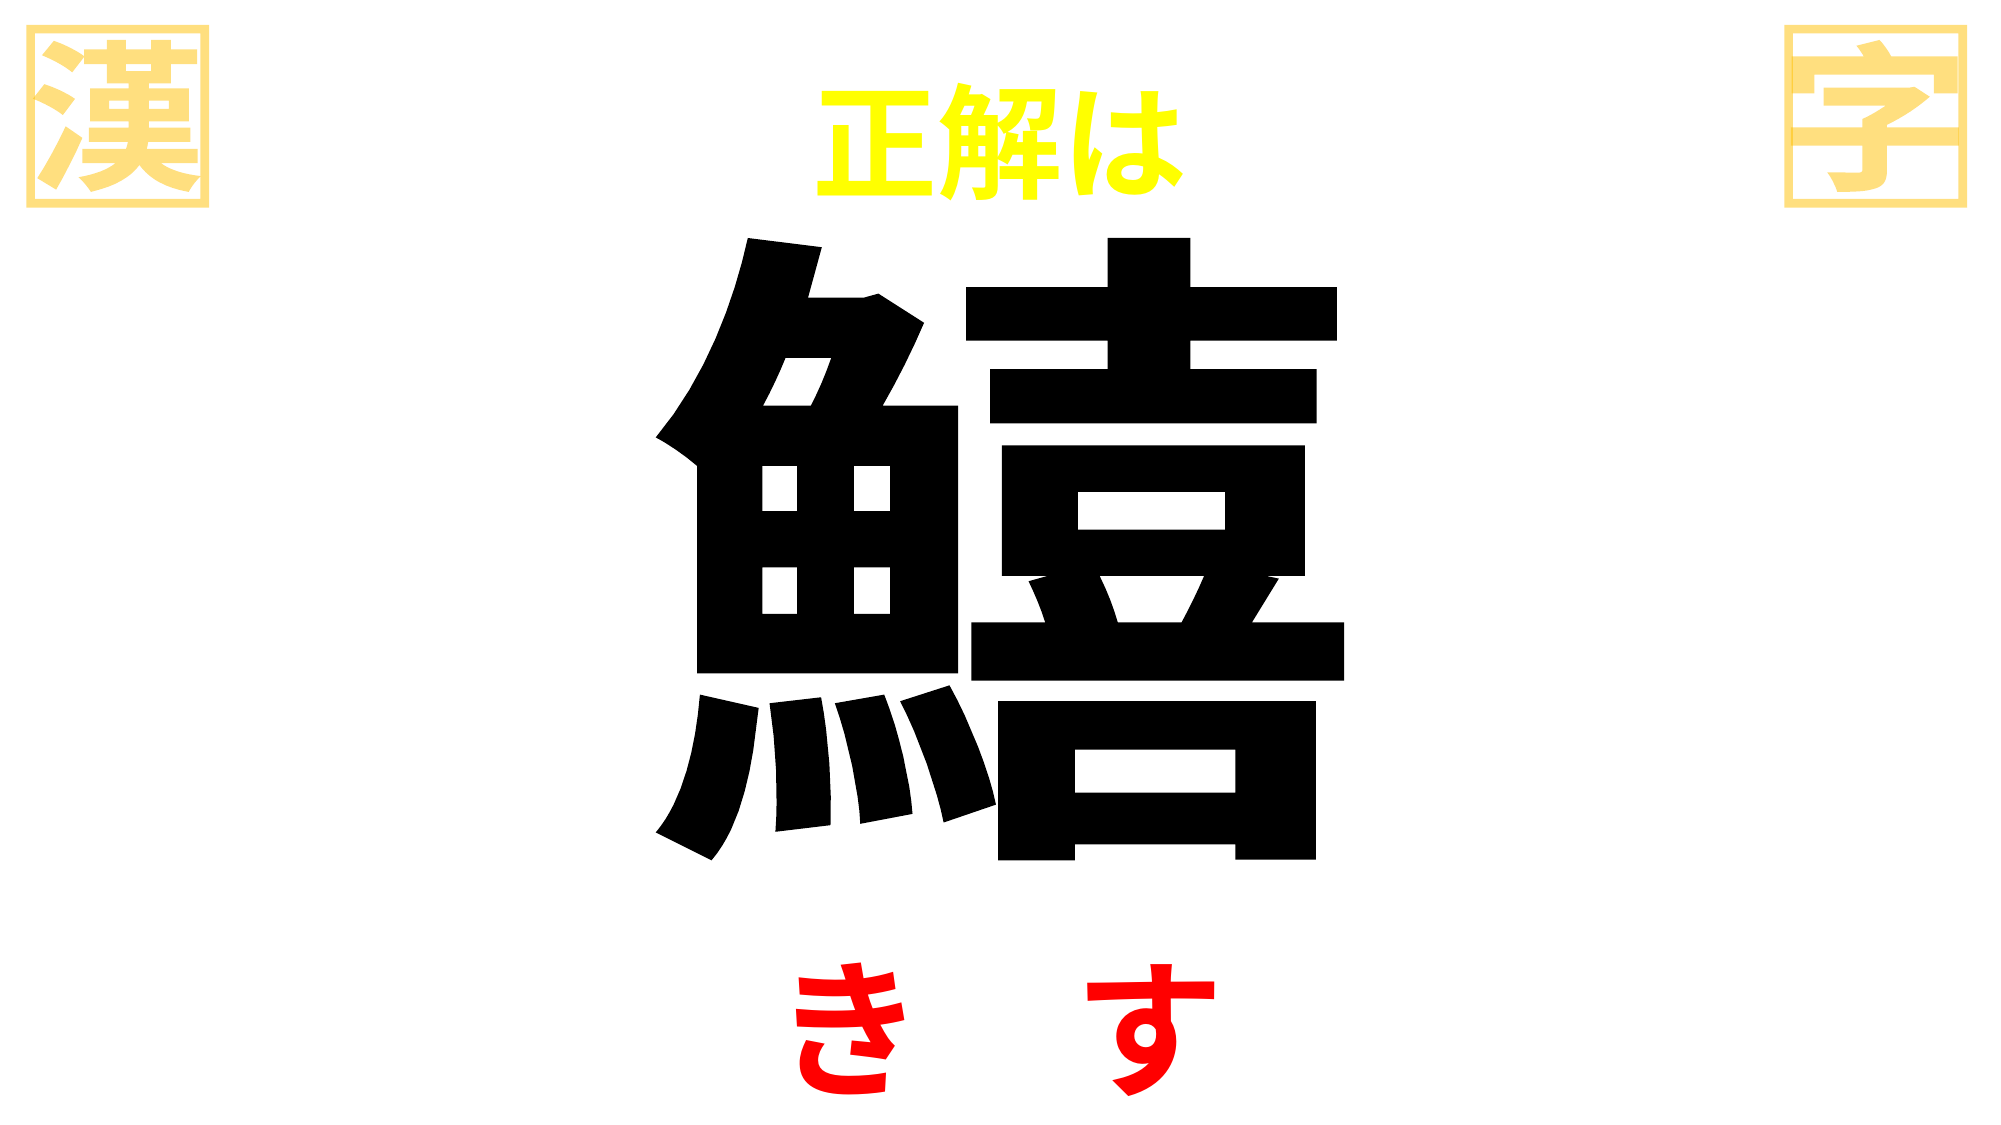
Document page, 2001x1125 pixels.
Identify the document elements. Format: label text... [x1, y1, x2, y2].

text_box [1784, 24, 1968, 208]
text_box き す [0, 928, 2000, 1123]
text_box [26, 24, 210, 208]
text_box 正解は [0, 57, 2000, 222]
